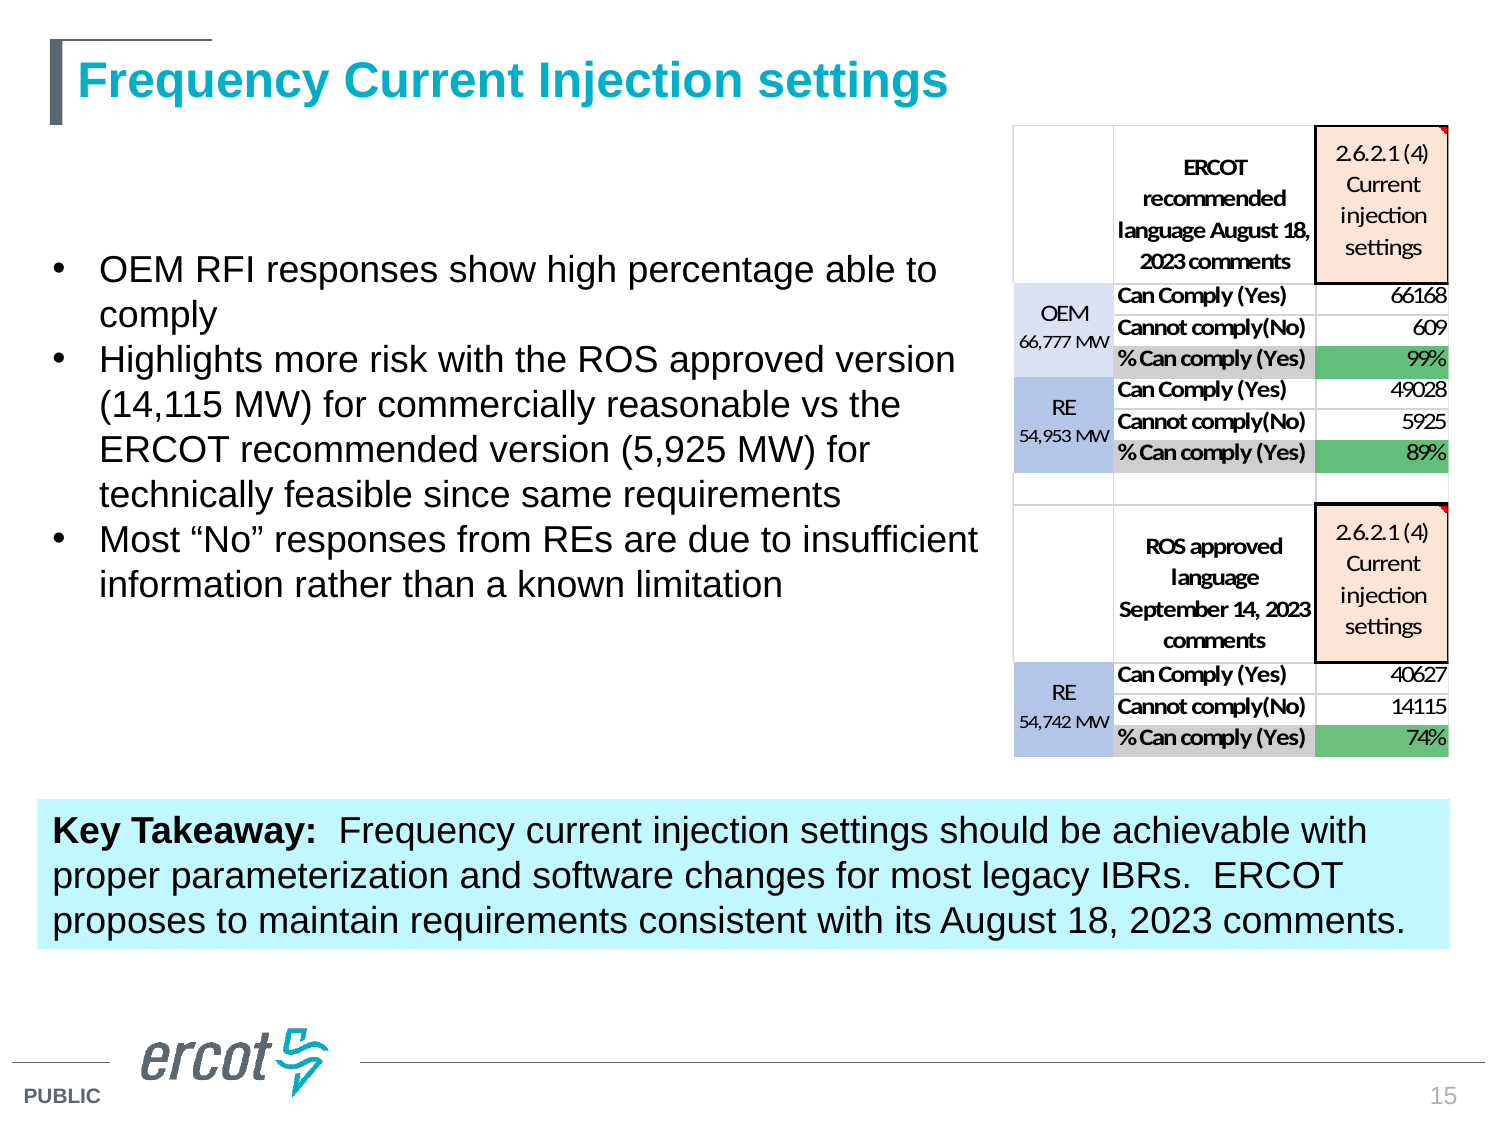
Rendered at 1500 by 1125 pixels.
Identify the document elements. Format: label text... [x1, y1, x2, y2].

text_box Key Takeaway: Frequency current injection settings should be achievable with proper parameterization and software changes for most legacy IBRs. ERCOT proposes to maintain requirements consistent with its August 18, 2023 comments. [37, 799, 1450, 949]
text_box OEM RFI responses show high percentage able to comply Highlights more risk with the ROS approved version (14,115 MW) for commercially reasonable vs the ERCOT recommended version (5,925 MW) for technically feasible since same requirements Most “No” responses from REs are due to insufficient information rather than a known limitation [37, 237, 1007, 658]
title Frequency Current Injection settings [62, 39, 1450, 125]
picture [1012, 124, 1451, 759]
slide_number 15 [1400, 1076, 1488, 1113]
picture [137, 1024, 332, 1100]
